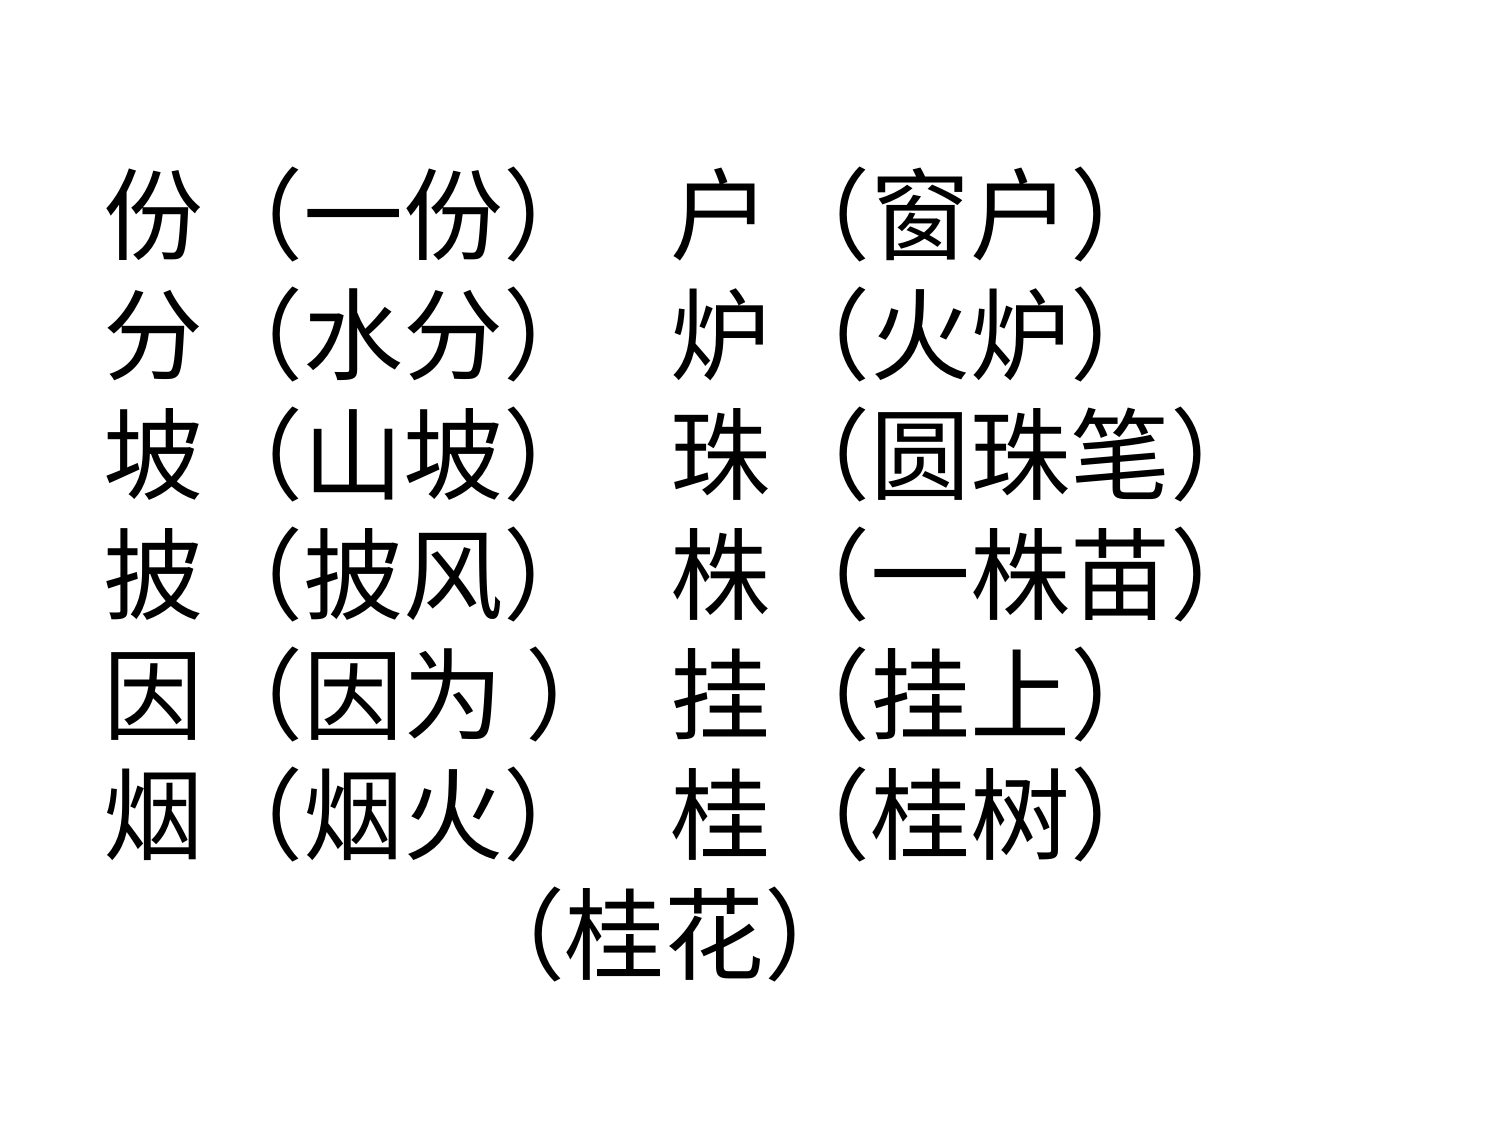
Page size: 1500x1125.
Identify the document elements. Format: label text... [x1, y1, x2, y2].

text_box 份（一份） 户（窗户） 分（水分） 炉（火炉） 坡（山坡） 珠（圆珠笔） 披（披风） 株（一株苗） 因（因为 ） 挂（挂上） 烟（烟火） 桂（桂树） （桂花） [88, 144, 1500, 1000]
